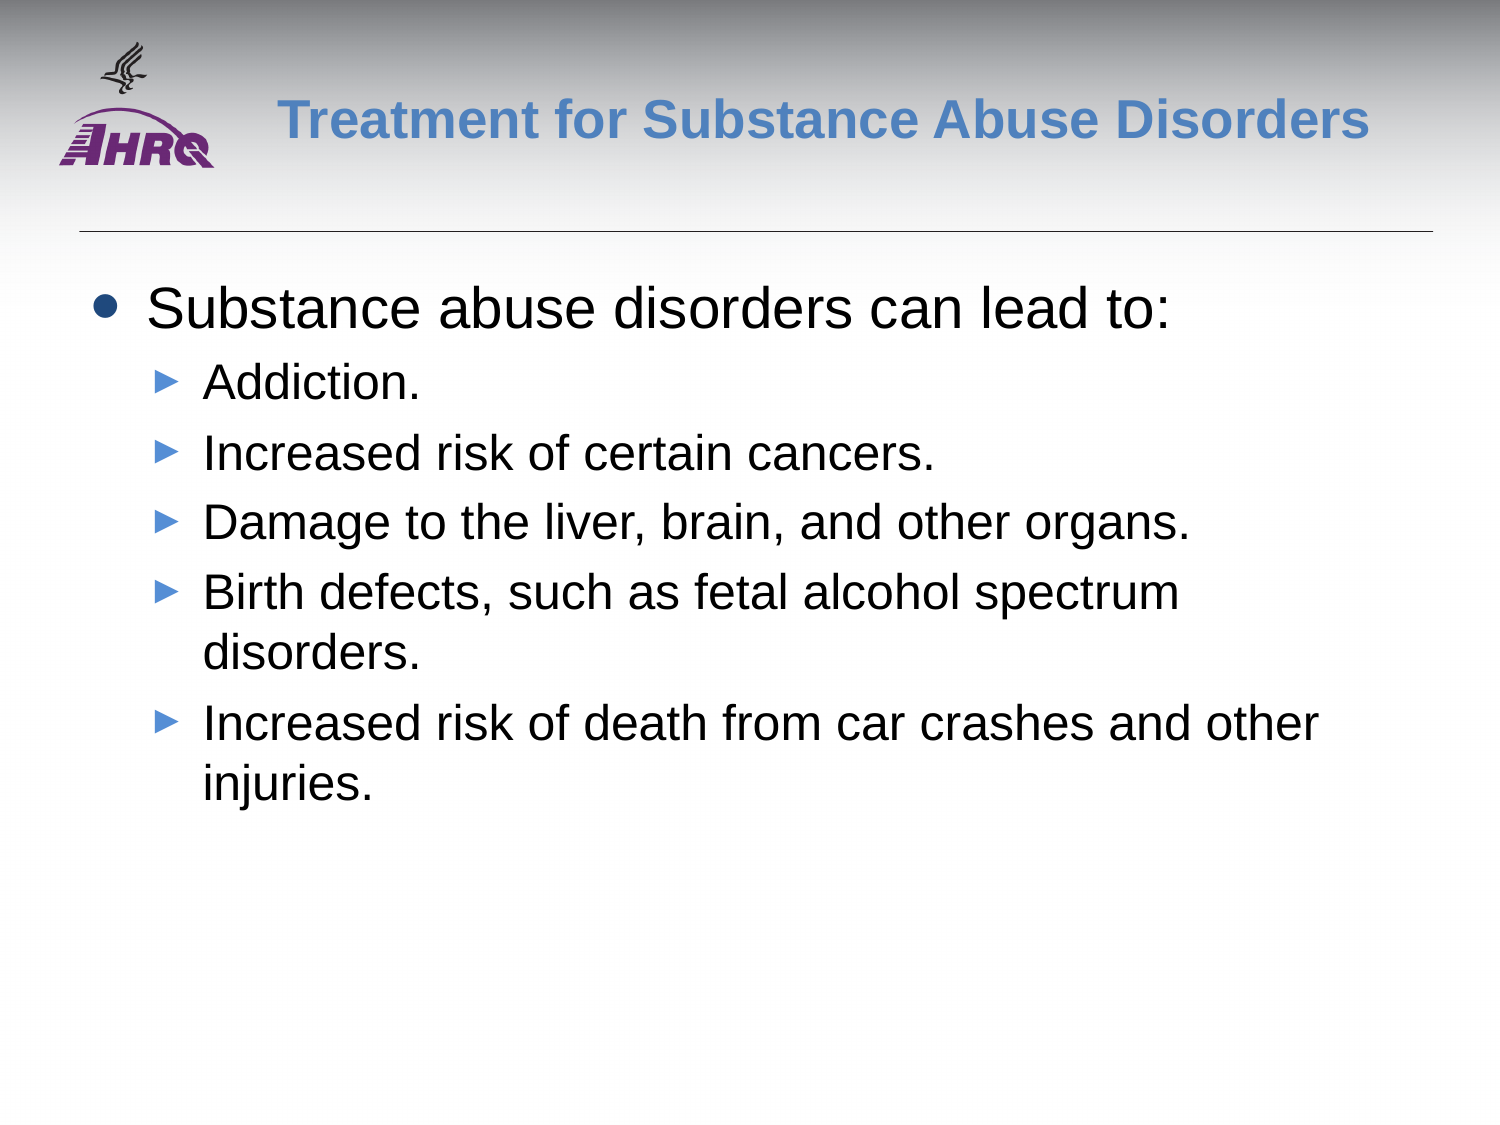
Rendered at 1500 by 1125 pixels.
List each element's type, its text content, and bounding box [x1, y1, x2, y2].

list Substance abuse disorders can lead to: Addiction. Increased risk of certain cancers. Damage to the liver, brain, and other organs. Birth defects, such as fetal alcohol spectrum disorders. Increased risk of death from car crashes and other injuries. [75, 262, 1425, 1005]
picture [0, 0, 1500, 1125]
title Treatment for Substance Abuse Disorders [262, 45, 1425, 188]
